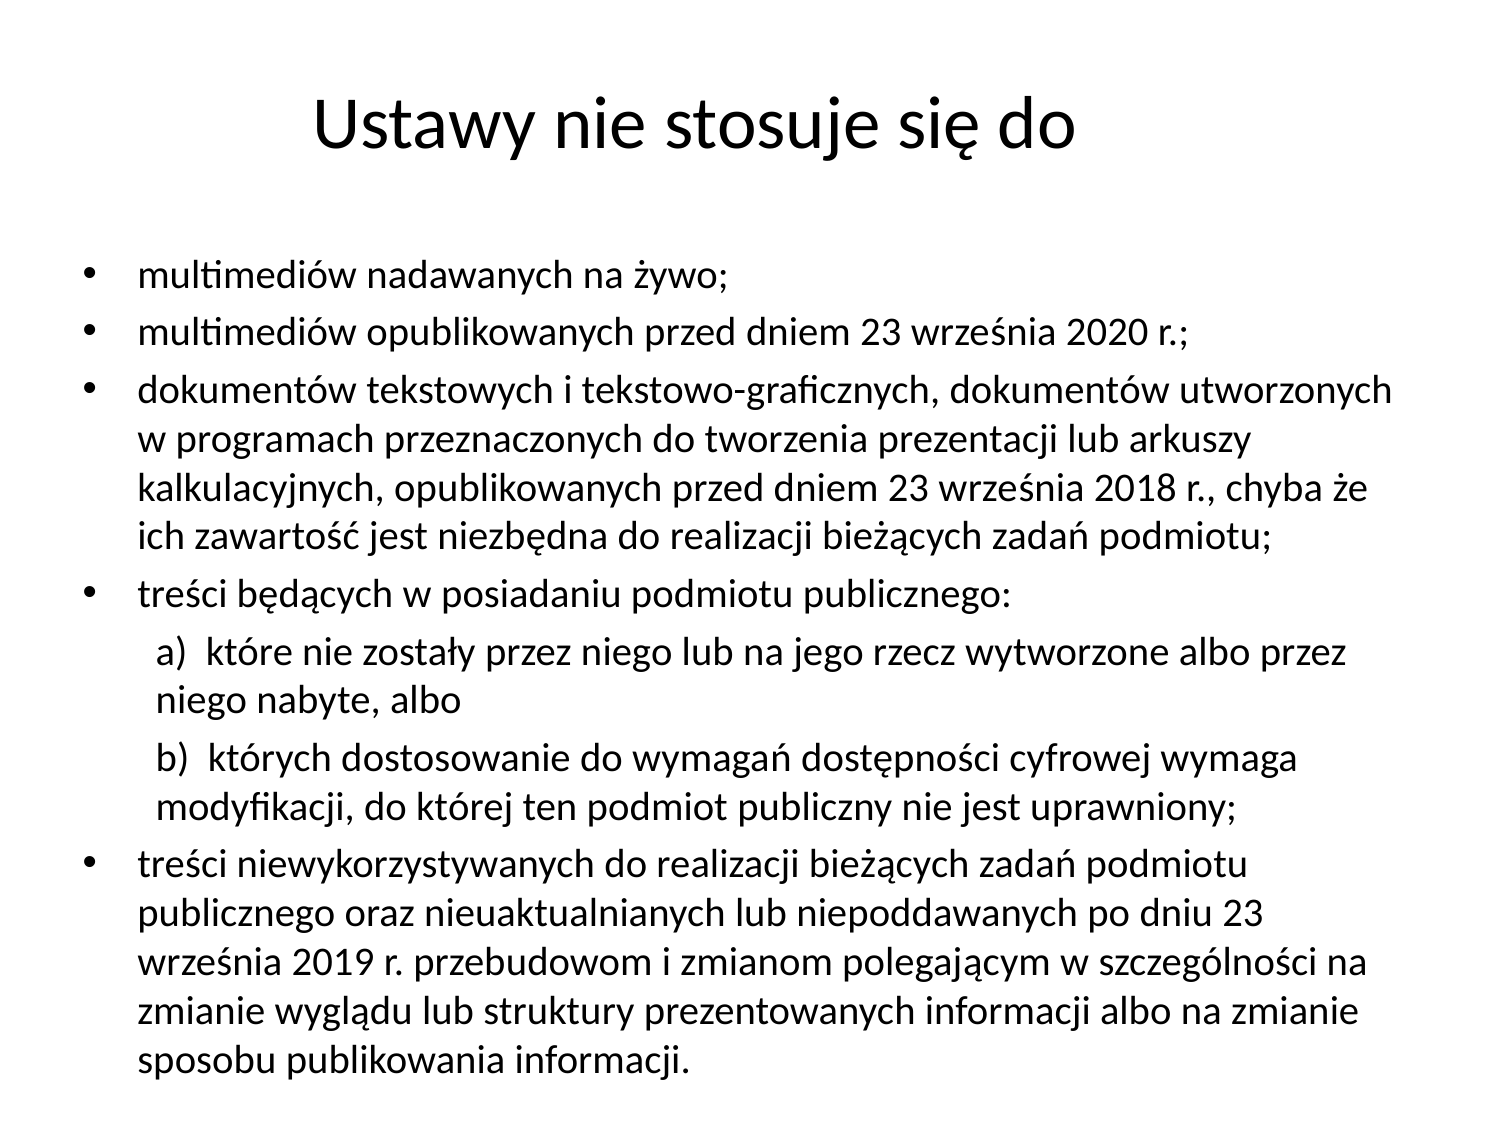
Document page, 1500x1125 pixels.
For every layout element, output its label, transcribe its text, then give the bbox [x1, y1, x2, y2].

title Ustawy nie stosuje się do [303, 52, 1500, 185]
list multimediów nadawanych na żywo; multimediów opublikowanych przed dniem 23 września 2020 r.; dokumentów tekstowych i tekstowo-graficznych, dokumentów utworzonych w programach przeznaczonych do tworzenia prezentacji lub arkuszy kalkulacyjnych, opublikowanych przed dniem 23 września 2018 r., chyba że ich zawartość jest niezbędna do realizacji bieżących zadań podmiotu; treści będących w posiadaniu podmiotu publicznego: a) które nie zostały przez niego lub na jego rzecz wytworzone albo przez niego nabyte, albo b) których dostosowanie do wymagań dostępności cyfrowej wymaga modyfikacji, do której ten podmiot publiczny nie jest uprawniony; treści niewykorzystywanych do realizacji bieżących zadań podmiotu publicznego oraz nieuaktualnianych lub niepoddawanych po dniu 23 września 2019 r. przebudowom i zmianom polegającym w szczególności na zmianie wyglądu lub struktury prezentowanych informacji albo na zmianie sposobu publikowania informacji. [74, 239, 1426, 1111]
